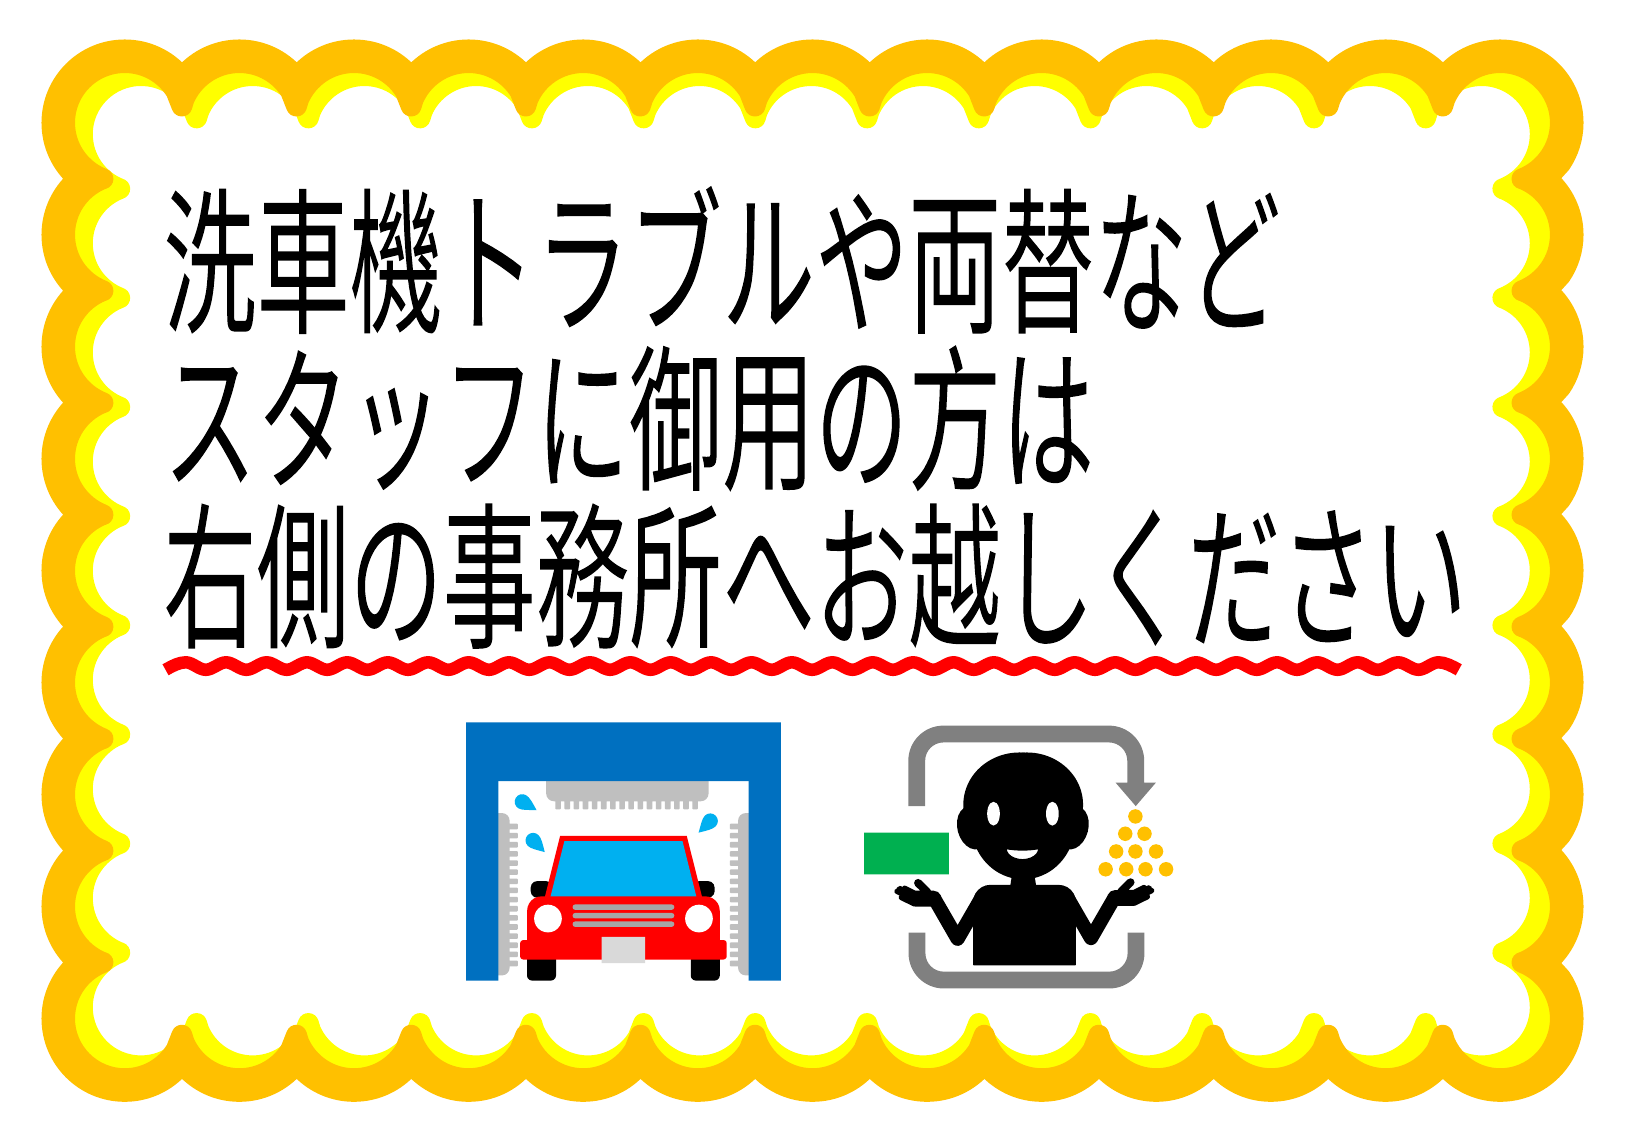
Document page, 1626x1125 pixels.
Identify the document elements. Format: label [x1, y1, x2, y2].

text_box [988, 1021, 1097, 1076]
text_box [68, 965, 168, 1076]
text_box [465, 722, 782, 981]
text_box [1342, 65, 1437, 121]
text_box [1459, 65, 1555, 1076]
text_box [300, 65, 403, 121]
text_box [186, 65, 285, 121]
text_box [988, 65, 1097, 121]
text_box [1106, 1021, 1210, 1076]
text_box [300, 1021, 403, 1076]
text_box [1224, 65, 1324, 121]
text_box [165, 662, 1459, 670]
text_box [67, 176, 122, 964]
text_box [186, 1021, 286, 1076]
text_box [1225, 1021, 1324, 1076]
text_box [413, 1021, 520, 1076]
text_box [1343, 1021, 1437, 1076]
text_box [525, 1021, 985, 1076]
text_box [413, 65, 520, 121]
text_box [526, 65, 985, 121]
text_box [49, 47, 1576, 1094]
text_box [1106, 65, 1210, 121]
text_box [863, 725, 1174, 989]
text_box [68, 65, 167, 176]
